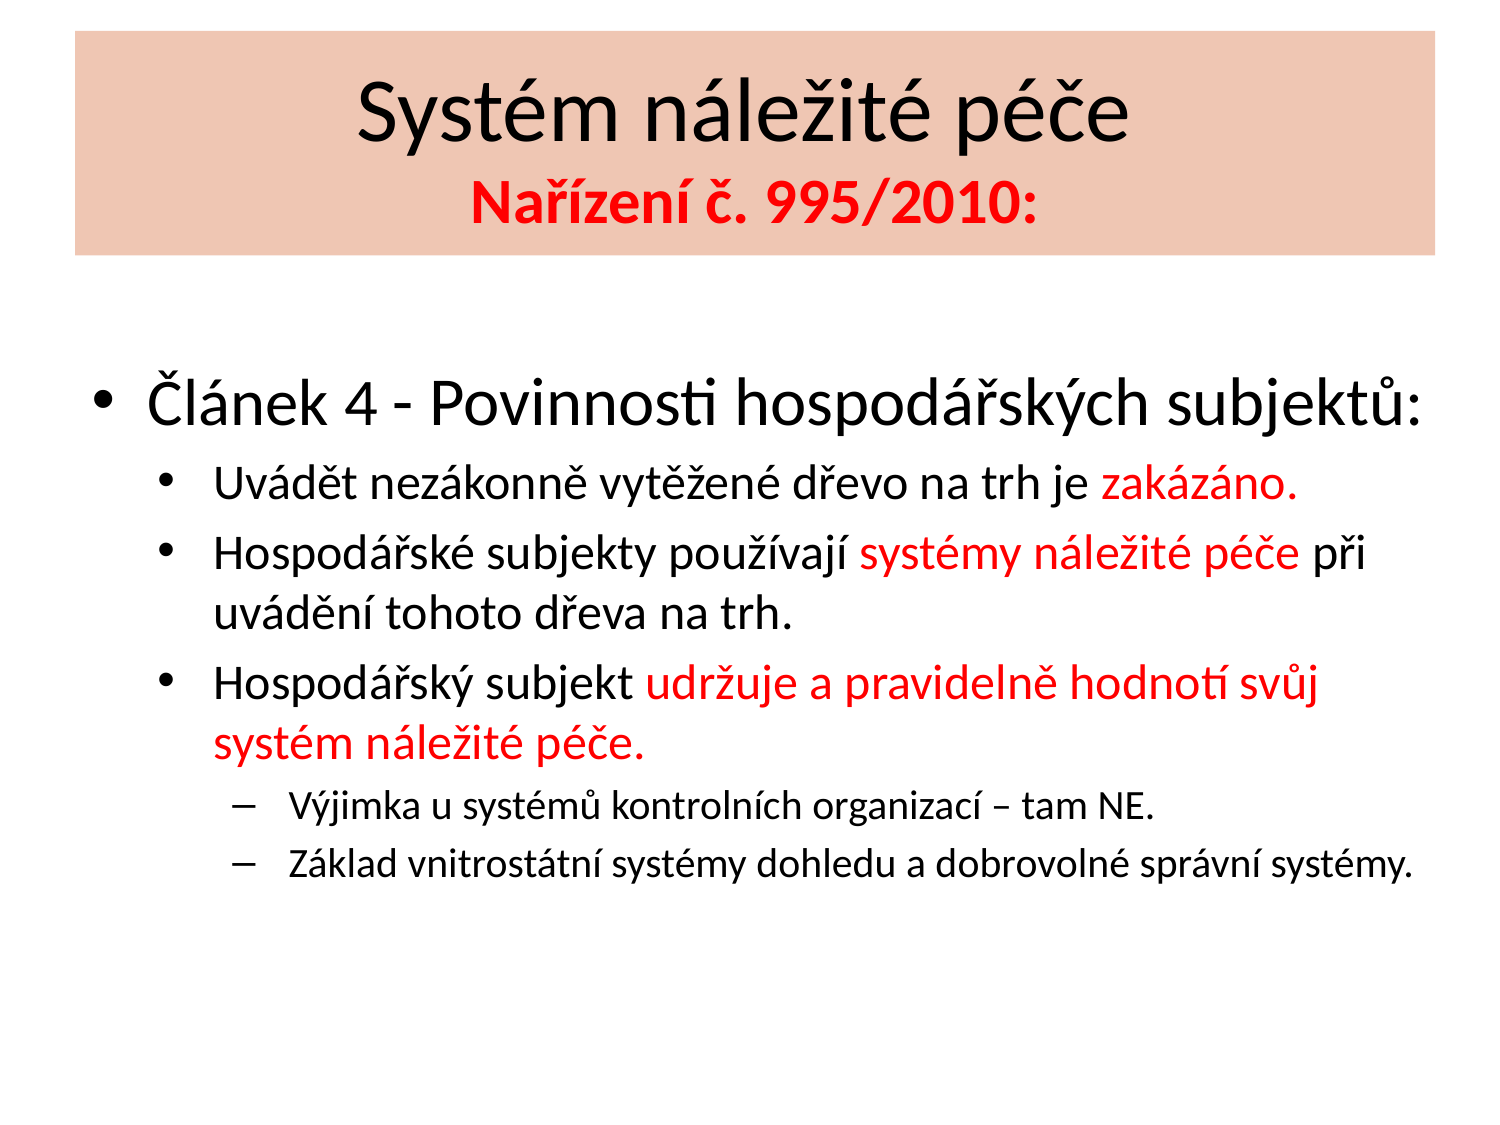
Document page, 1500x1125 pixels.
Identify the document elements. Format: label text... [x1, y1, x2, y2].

title Systém náležité péče Nařízení č. 995/2010: [75, 30, 1436, 256]
list Článek 4 - Povinnosti hospodářských subjektů: Uvádět nezákonně vytěžené dřevo na trh je zakázáno. Hospodářské subjekty používají systémy náležité péče při uvádění tohoto dřeva na trh. Hospodářský subjekt udržuje a pravidelně hodnotí svůj systém náležité péče. Výjimka u systémů kontrolních organizací – tam NE. Základ vnitrostátní systémy dohledu a dobrovolné správní systémy. [76, 290, 1449, 1034]
